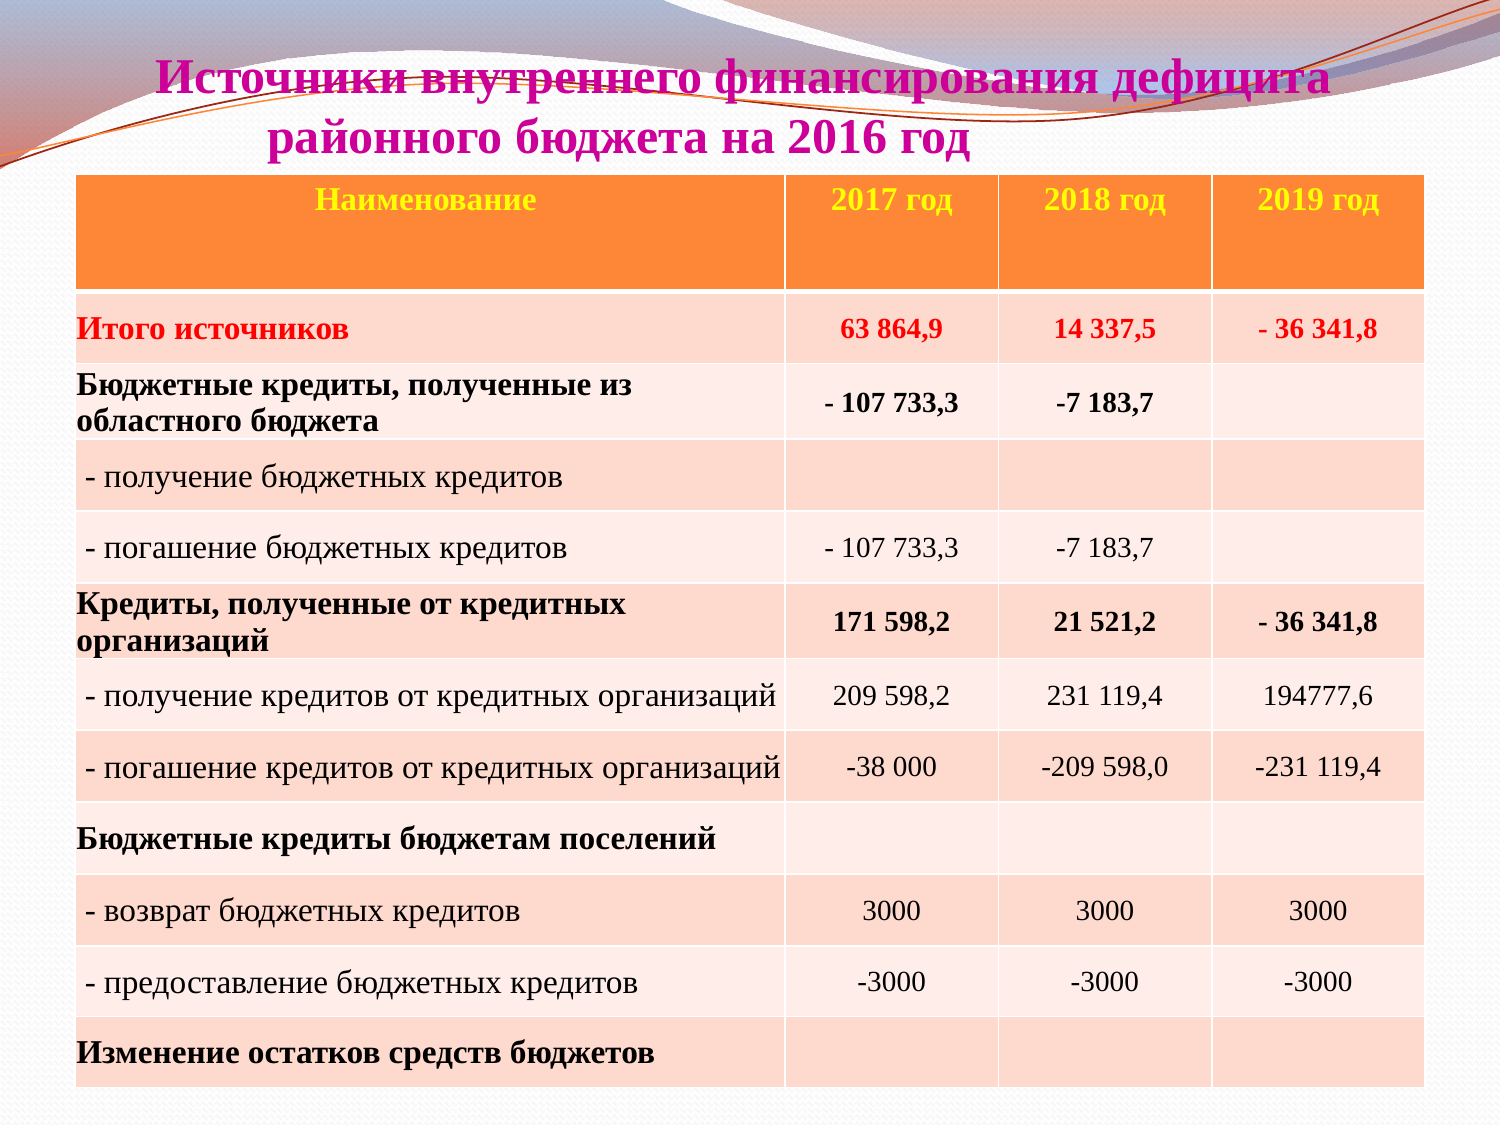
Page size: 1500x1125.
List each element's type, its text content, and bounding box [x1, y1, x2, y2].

table_cell -3000 [999, 947, 1211, 1016]
table_header 2017 год [786, 175, 998, 289]
table_cell 3000 [786, 875, 998, 945]
table_cell Бюджетные кредиты, полученные из областного бюджета [76, 364, 784, 438]
table_cell 171 598,2 [786, 584, 998, 658]
table_cell - возврат бюджетных кредитов [76, 875, 784, 945]
table_cell [1213, 364, 1424, 438]
table_cell -7 183,7 [999, 512, 1211, 582]
table_cell [999, 803, 1211, 873]
table_cell - предоставление бюджетных кредитов [76, 947, 784, 1016]
table_cell - 107 733,3 [786, 364, 998, 438]
table_cell 3000 [1213, 875, 1424, 945]
table_header Наименование [76, 175, 784, 289]
table_cell [1213, 803, 1424, 873]
table_cell -209 598,0 [999, 731, 1211, 801]
table_cell -38 000 [786, 731, 998, 801]
table_cell - 36 341,8 [1213, 294, 1424, 363]
table_cell 209 598,2 [786, 659, 998, 729]
table_cell Изменение остатков средств бюджетов [76, 1017, 784, 1087]
table_header 2018 год [999, 175, 1211, 289]
table_cell - получение кредитов от кредитных организаций [76, 659, 784, 729]
title Источники внутреннего финансирования дефицита районного бюджета на 2016 год [75, 35, 1425, 164]
table_cell Итого источников [76, 294, 784, 363]
table_cell [786, 440, 998, 510]
table_cell - 107 733,3 [786, 512, 998, 582]
table_header 2019 год [1213, 175, 1424, 289]
table_cell Кредиты, полученные от кредитных организаций [76, 584, 784, 658]
table_cell [786, 1017, 998, 1087]
table_cell 231 119,4 [999, 659, 1211, 729]
table_cell - погашение бюджетных кредитов [76, 512, 784, 582]
table_cell 14 337,5 [999, 294, 1211, 363]
table_cell -7 183,7 [999, 364, 1211, 438]
table_cell -3000 [1213, 947, 1424, 1016]
table_cell 21 521,2 [999, 584, 1211, 658]
table_cell - погашение кредитов от кредитных организаций [76, 731, 784, 801]
table_cell [1213, 1017, 1424, 1087]
table_cell - 36 341,8 [1213, 584, 1424, 658]
table_cell -231 119,4 [1213, 731, 1424, 801]
table_cell [786, 803, 998, 873]
table_cell [999, 1017, 1211, 1087]
table_cell -3000 [786, 947, 998, 1016]
table_cell - получение бюджетных кредитов [76, 440, 784, 510]
table_cell Бюджетные кредиты бюджетам поселений [76, 803, 784, 873]
table_cell [1213, 512, 1424, 582]
table_cell [999, 440, 1211, 510]
table_cell 3000 [999, 875, 1211, 945]
table_cell 194777,6 [1213, 659, 1424, 729]
table_cell 63 864,9 [786, 294, 998, 363]
table_cell [1213, 440, 1424, 510]
